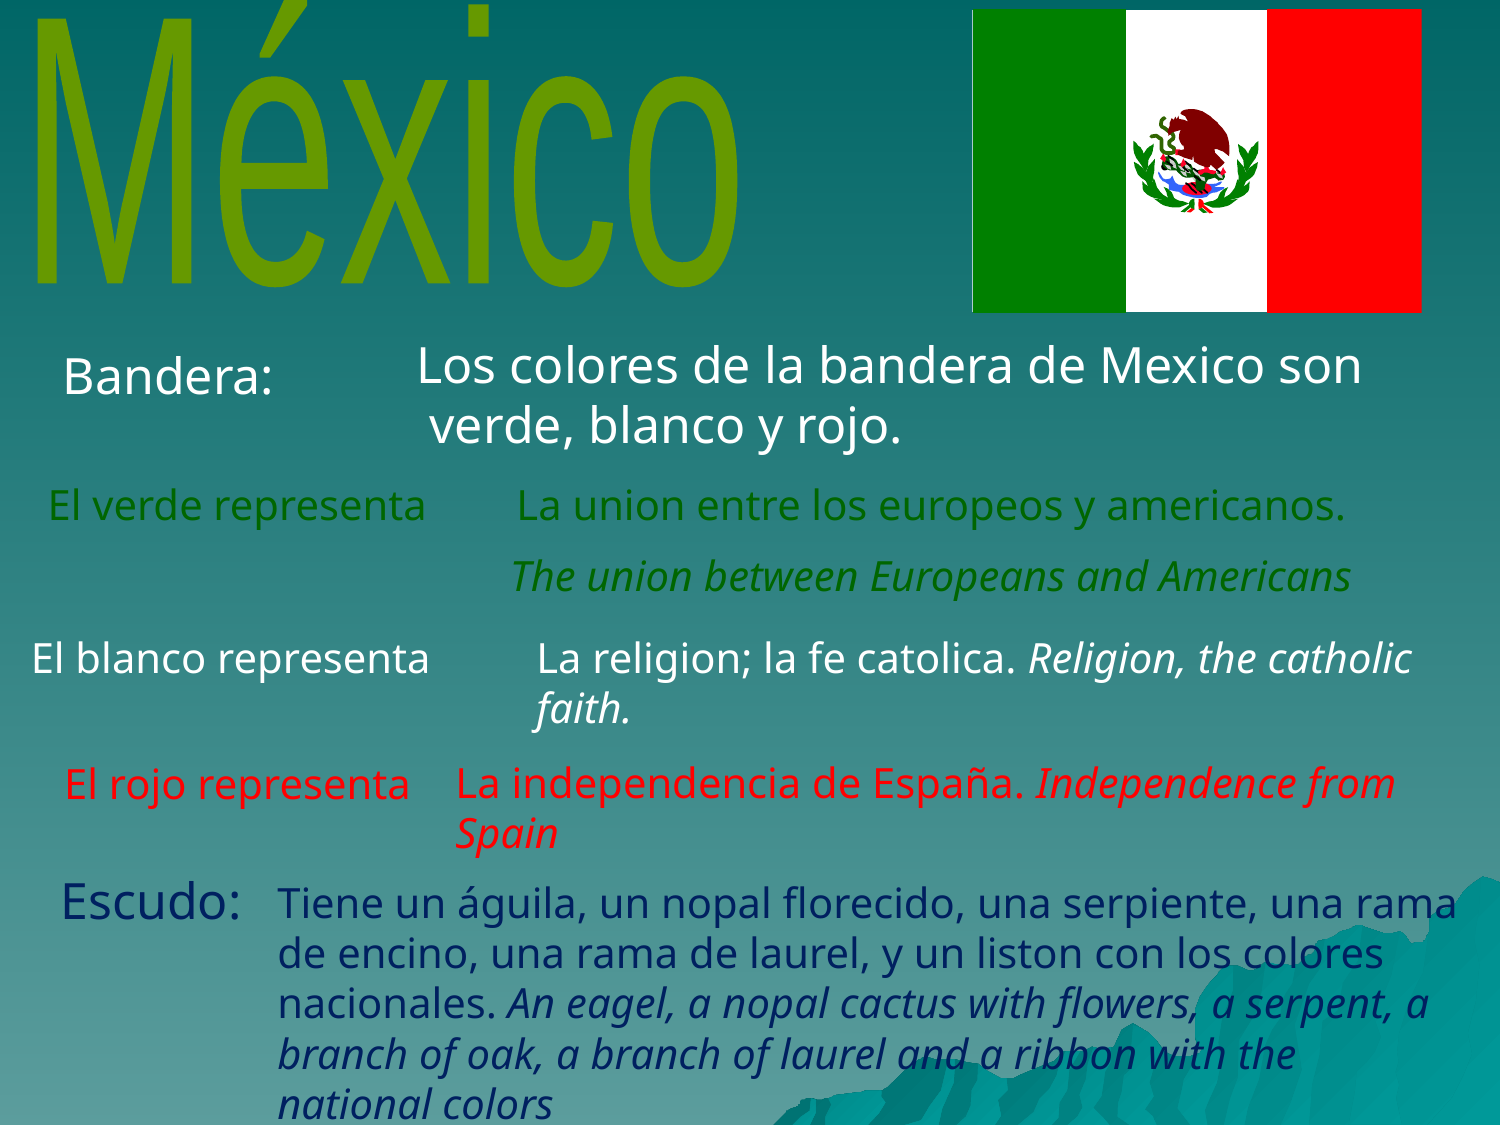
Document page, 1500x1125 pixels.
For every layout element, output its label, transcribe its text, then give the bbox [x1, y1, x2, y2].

text_box El verde representa [0, 471, 425, 537]
text_box Escudo: [45, 861, 257, 937]
text_box Tiene un águila, un nopal florecido, una serpiente, una rama de encino, una rama de laurel, y un liston con los colores nacionales. An eagel, a nopal cactus with flowers, a serpent, a branch of oak, a branch of laurel and a ribbon with the national colors [262, 869, 1475, 1125]
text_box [971, 8, 1423, 314]
text_box La union entre los europeos y americanos. The union between Europeans and Americans [425, 471, 1438, 607]
text_box La religion; la fe catolica. Religion, the catholic faith. [521, 624, 1439, 740]
text_box El rojo representa [0, 750, 440, 815]
text_box El blanco representa [16, 624, 446, 690]
text_box La independencia de España. Independence from Spain [440, 749, 1438, 865]
text_box Bandera: [48, 336, 290, 412]
text_box Los colores de la bandera de Mexico son verde, blanco y rojo. [401, 326, 1380, 461]
